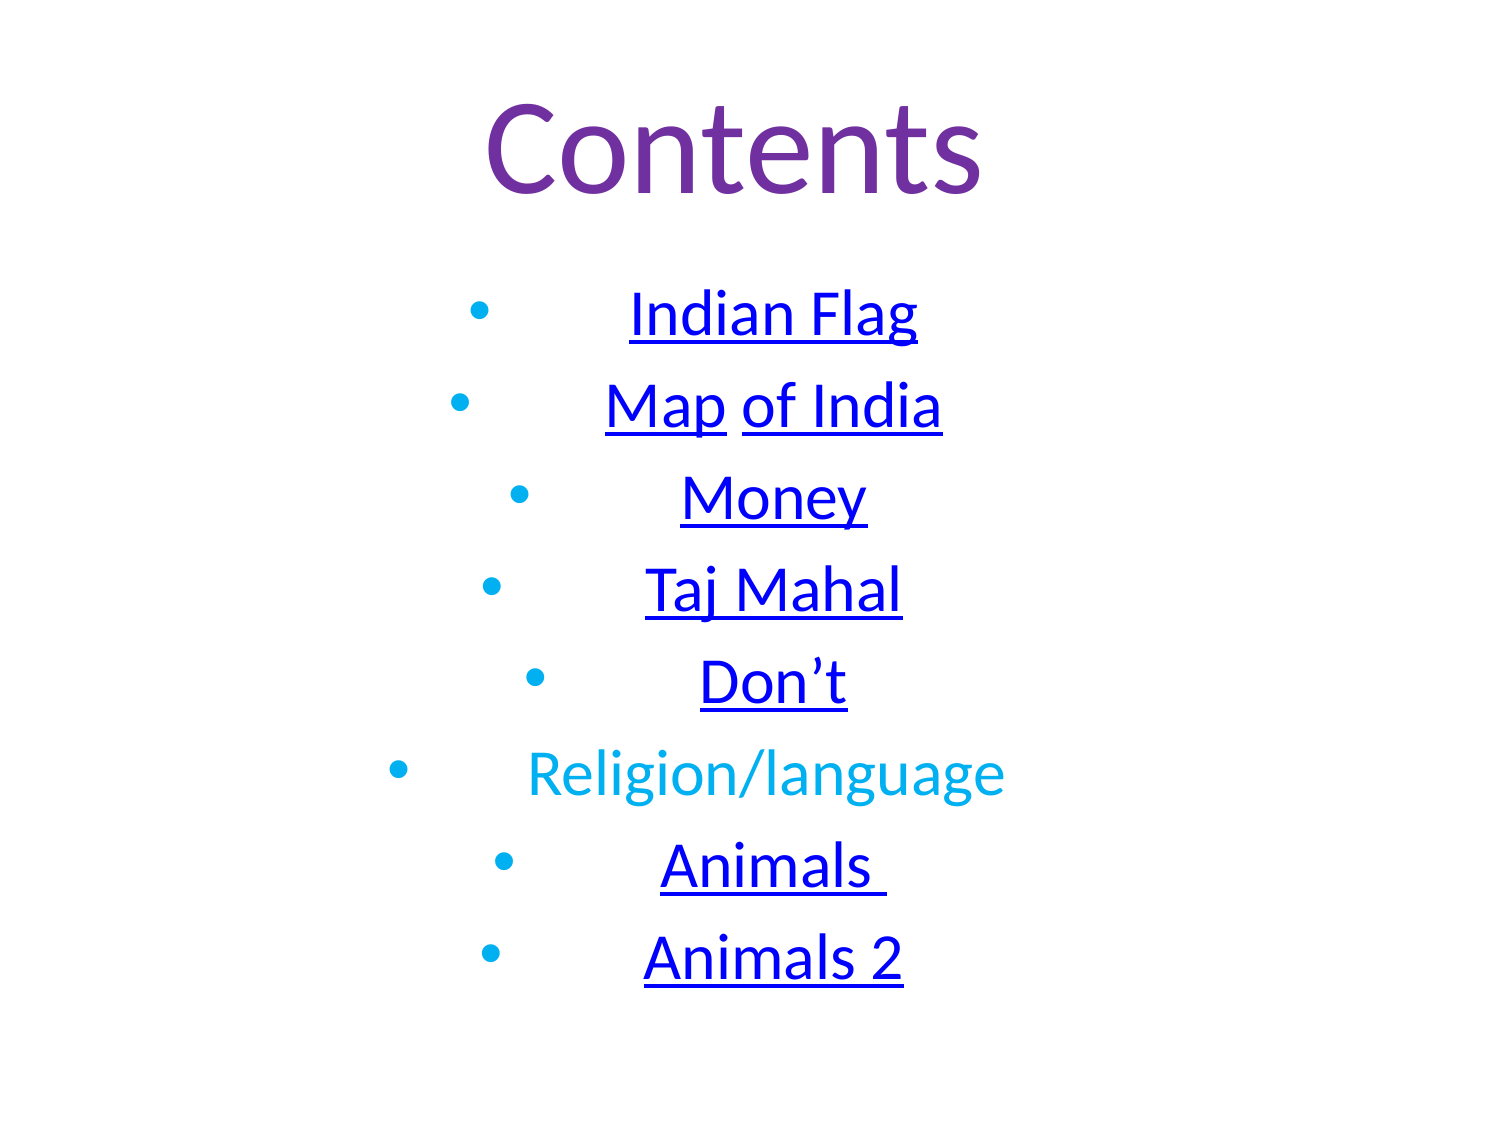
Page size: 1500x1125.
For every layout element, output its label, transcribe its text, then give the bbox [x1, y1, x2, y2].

title Contents [75, 45, 1425, 233]
list Indian Flag Map of India Money Taj Mahal Don’t Religion/language Animals Animals 2 [75, 262, 1425, 1005]
